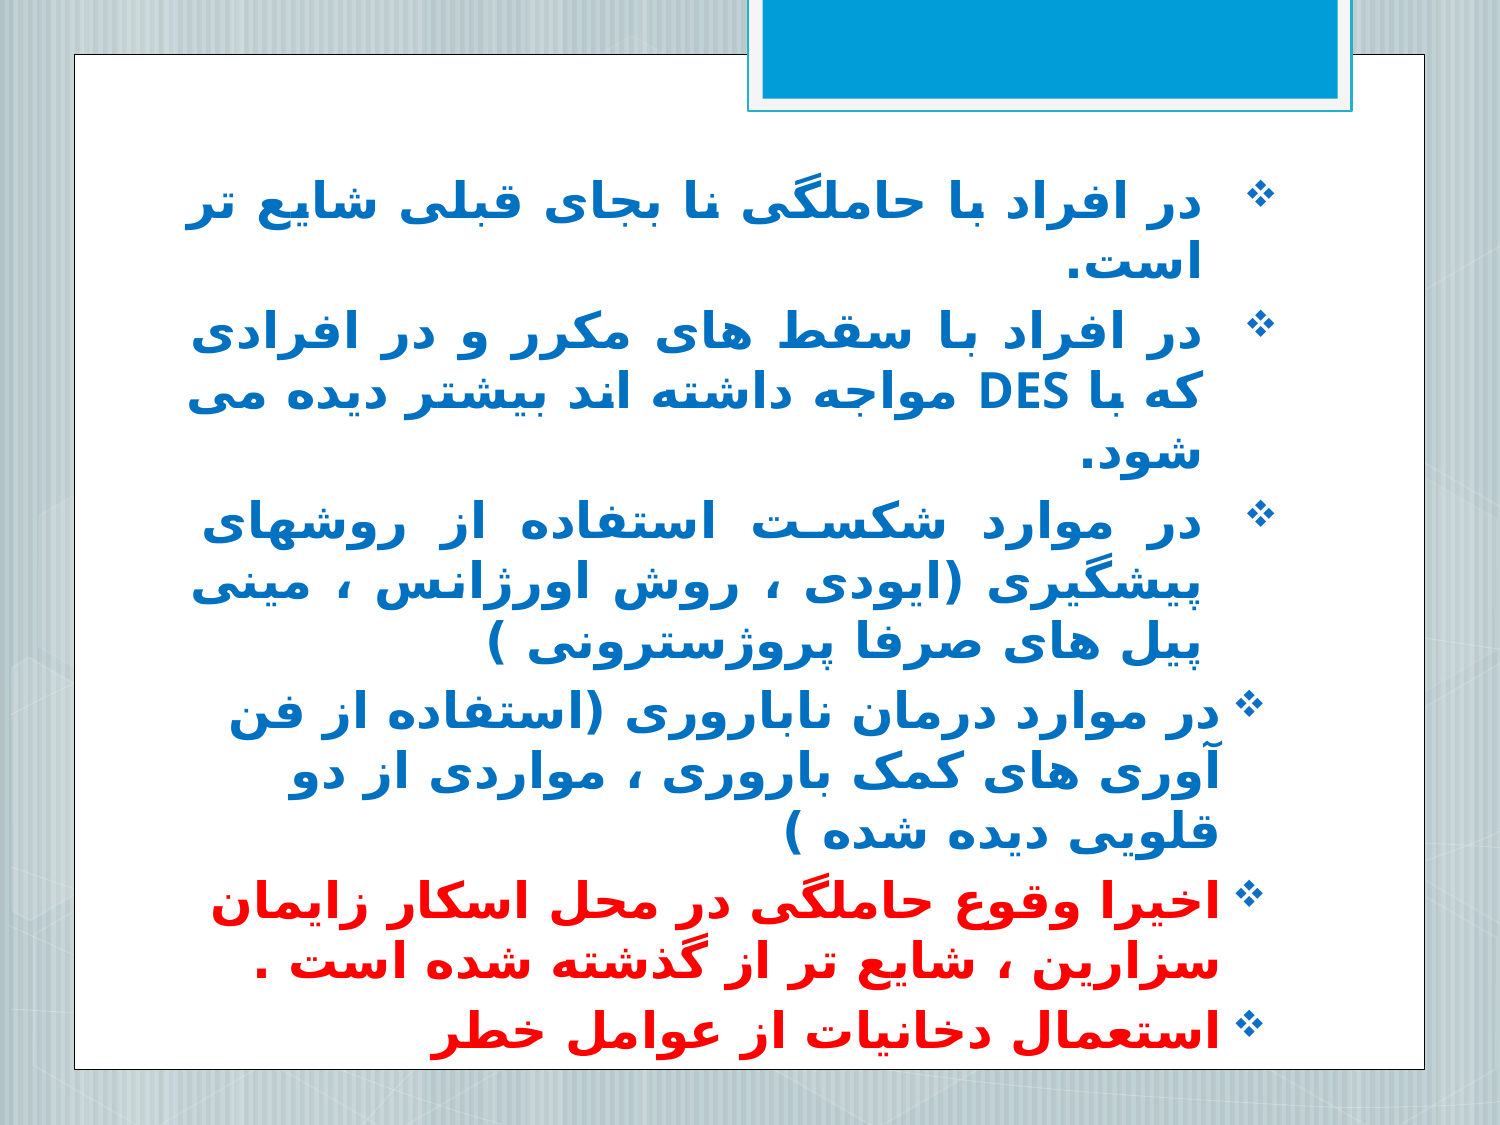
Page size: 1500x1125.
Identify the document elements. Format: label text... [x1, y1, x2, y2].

list در افراد با حاملگی نا بجای قبلی شایع تر است. در افراد با سقط های مکرر و در افرادی که با DES مواجه داشته اند بیشتر دیده می شود. در موارد شکست استفاده از روشهای پیشگیری (ایودی ، روش اورژانس ، مینی پیل های صرفا پروژسترونی ) در موارد درمان ناباروری (استفاده از فن آوری های کمک باروری ، مواردی از دو قلویی دیده شده ) اخیرا وقوع حاملگی در محل اسکار زایمان سزارین ، شایع تر از گذشته شده است . استعمال دخانیات از عوامل خطر [171, 160, 1294, 957]
